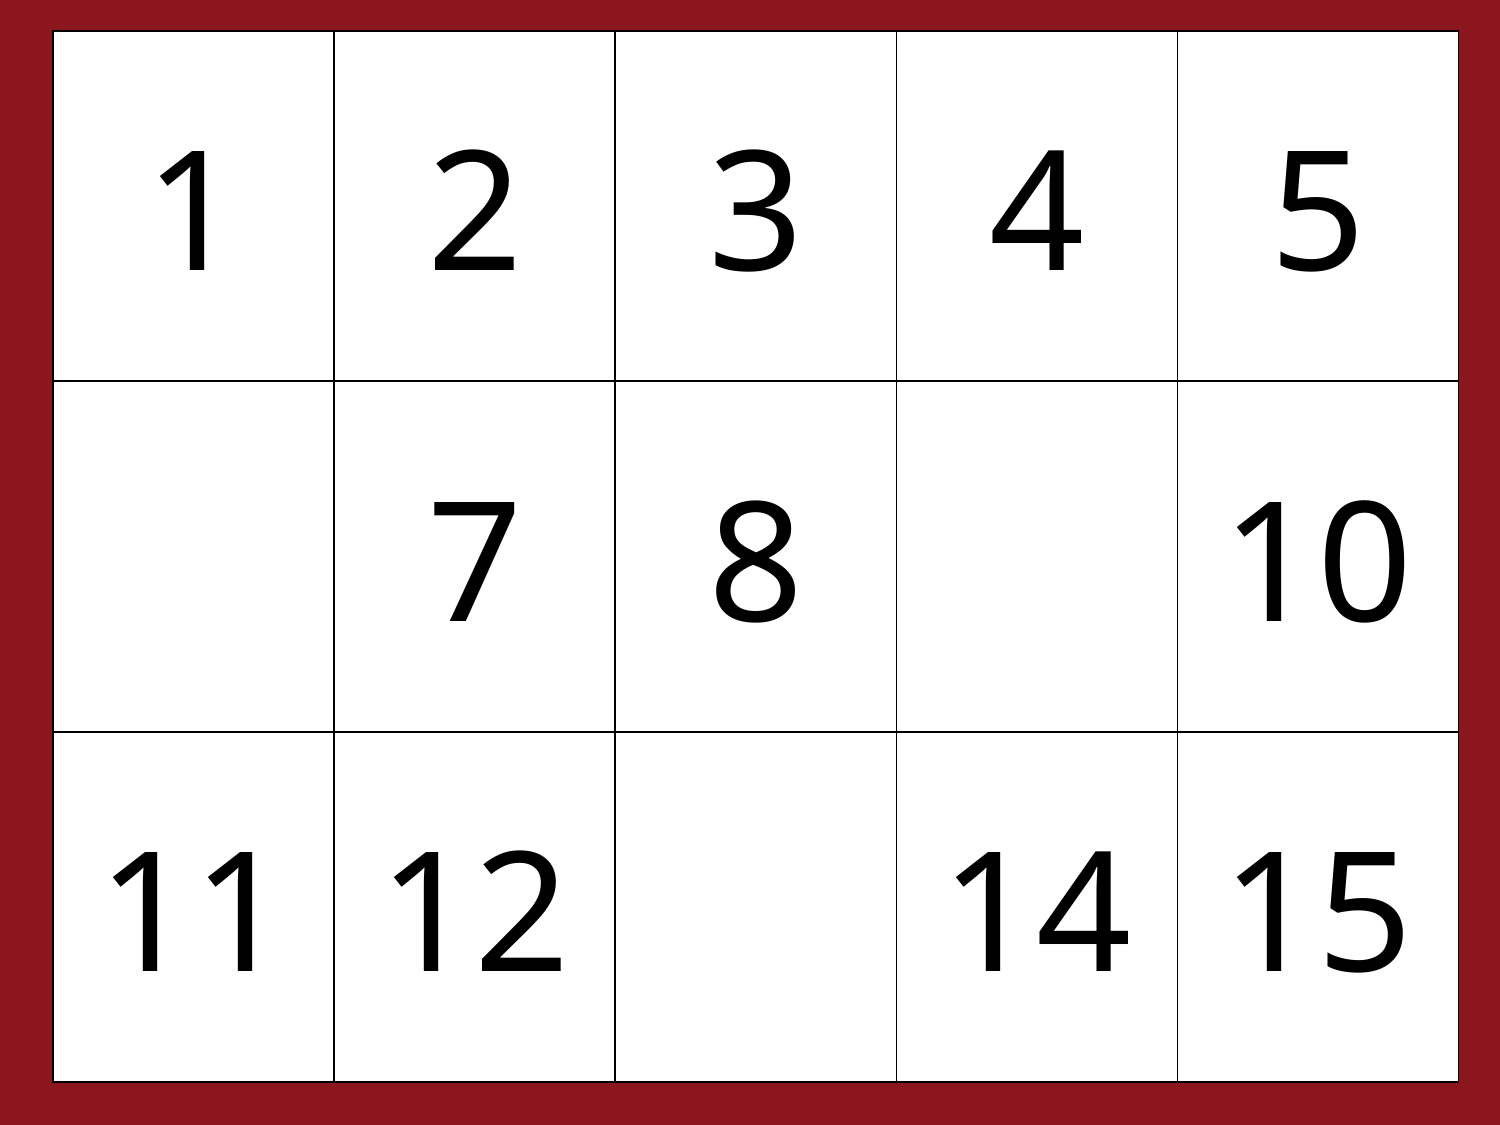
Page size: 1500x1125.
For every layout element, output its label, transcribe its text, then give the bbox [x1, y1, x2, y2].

table_cell 8 [616, 382, 896, 731]
table_cell 11 [54, 733, 333, 1081]
table_header 5 [1178, 32, 1458, 380]
text_box [0, 0, 1500, 1125]
table_header 3 [616, 32, 896, 380]
table_cell 10 [1178, 382, 1458, 731]
table_header 4 [897, 32, 1177, 380]
table_cell 15 [1178, 733, 1458, 1081]
table_header 2 [335, 32, 614, 380]
table_cell [616, 733, 896, 1081]
table_cell [54, 382, 333, 731]
table_cell 14 [897, 733, 1177, 1081]
table_cell 7 [335, 382, 614, 731]
table_cell 12 [335, 733, 614, 1081]
table_header 1 [54, 32, 333, 380]
table_cell [897, 382, 1177, 731]
